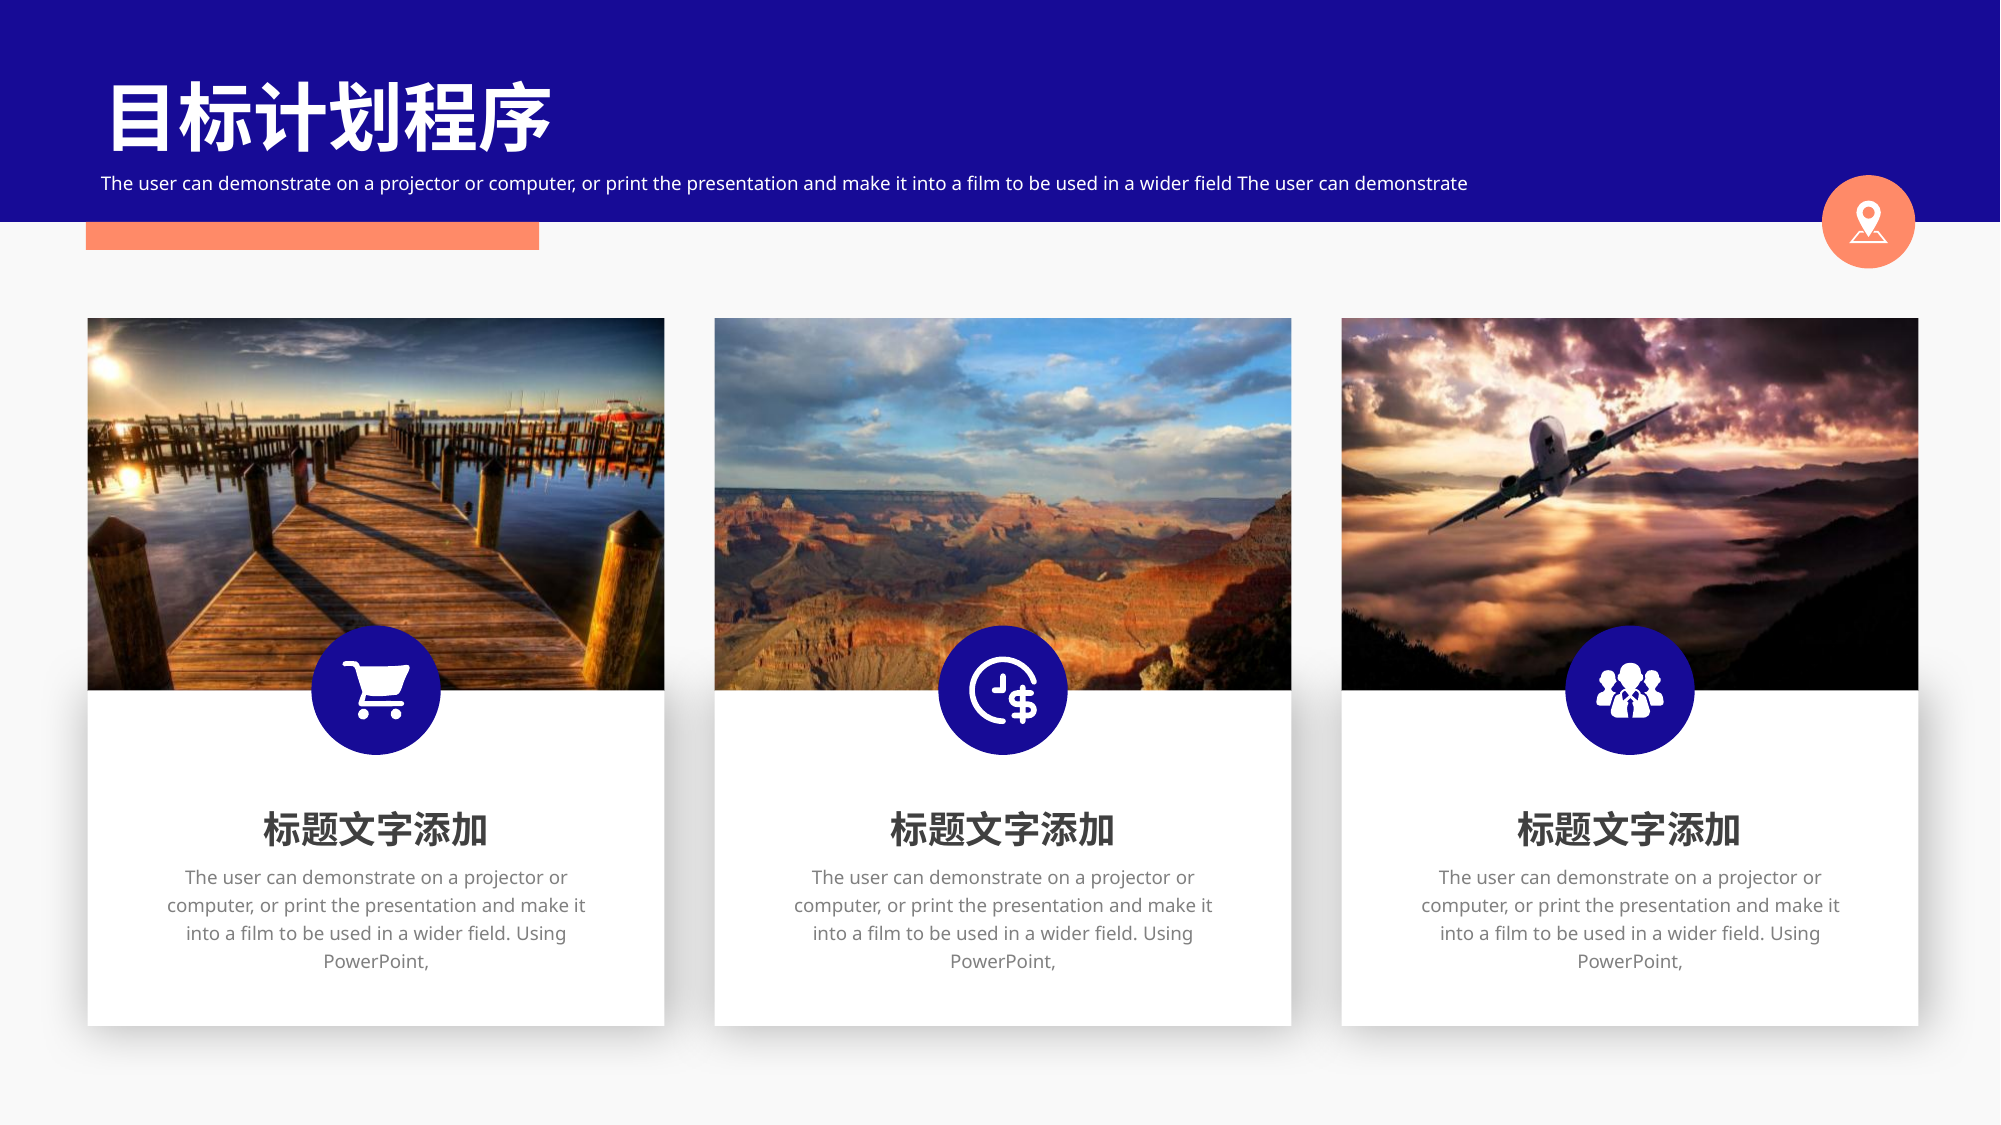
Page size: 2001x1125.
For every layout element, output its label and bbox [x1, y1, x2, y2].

text_box [85, 221, 540, 251]
text_box [87, 318, 665, 1026]
text_box [714, 318, 1292, 1026]
text_box [1341, 318, 1919, 1026]
text_box [0, 0, 2000, 223]
text_box [85, 63, 1600, 203]
text_box [1821, 175, 1916, 269]
